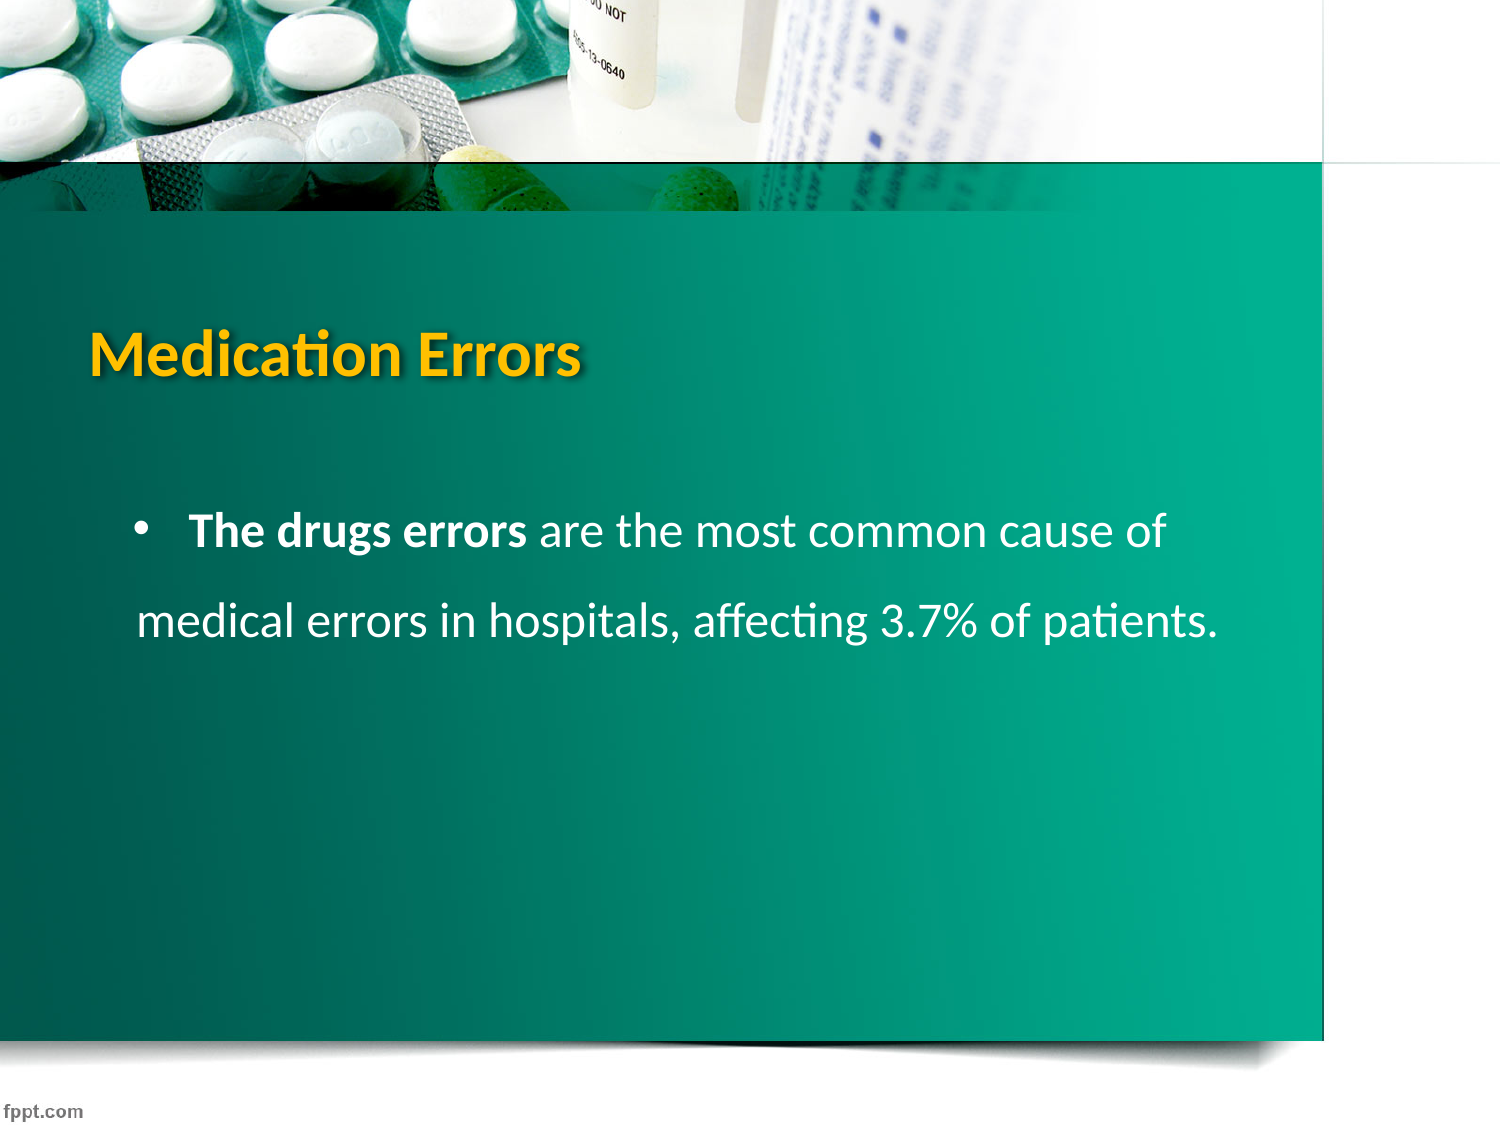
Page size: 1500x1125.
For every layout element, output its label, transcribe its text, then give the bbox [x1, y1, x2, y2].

picture [0, 0, 1500, 1125]
list The drugs errors are the most common cause of medical errors in hospitals, affecting 3.7% of patients. [48, 362, 1251, 1014]
title Medication Errors [73, 311, 1424, 388]
